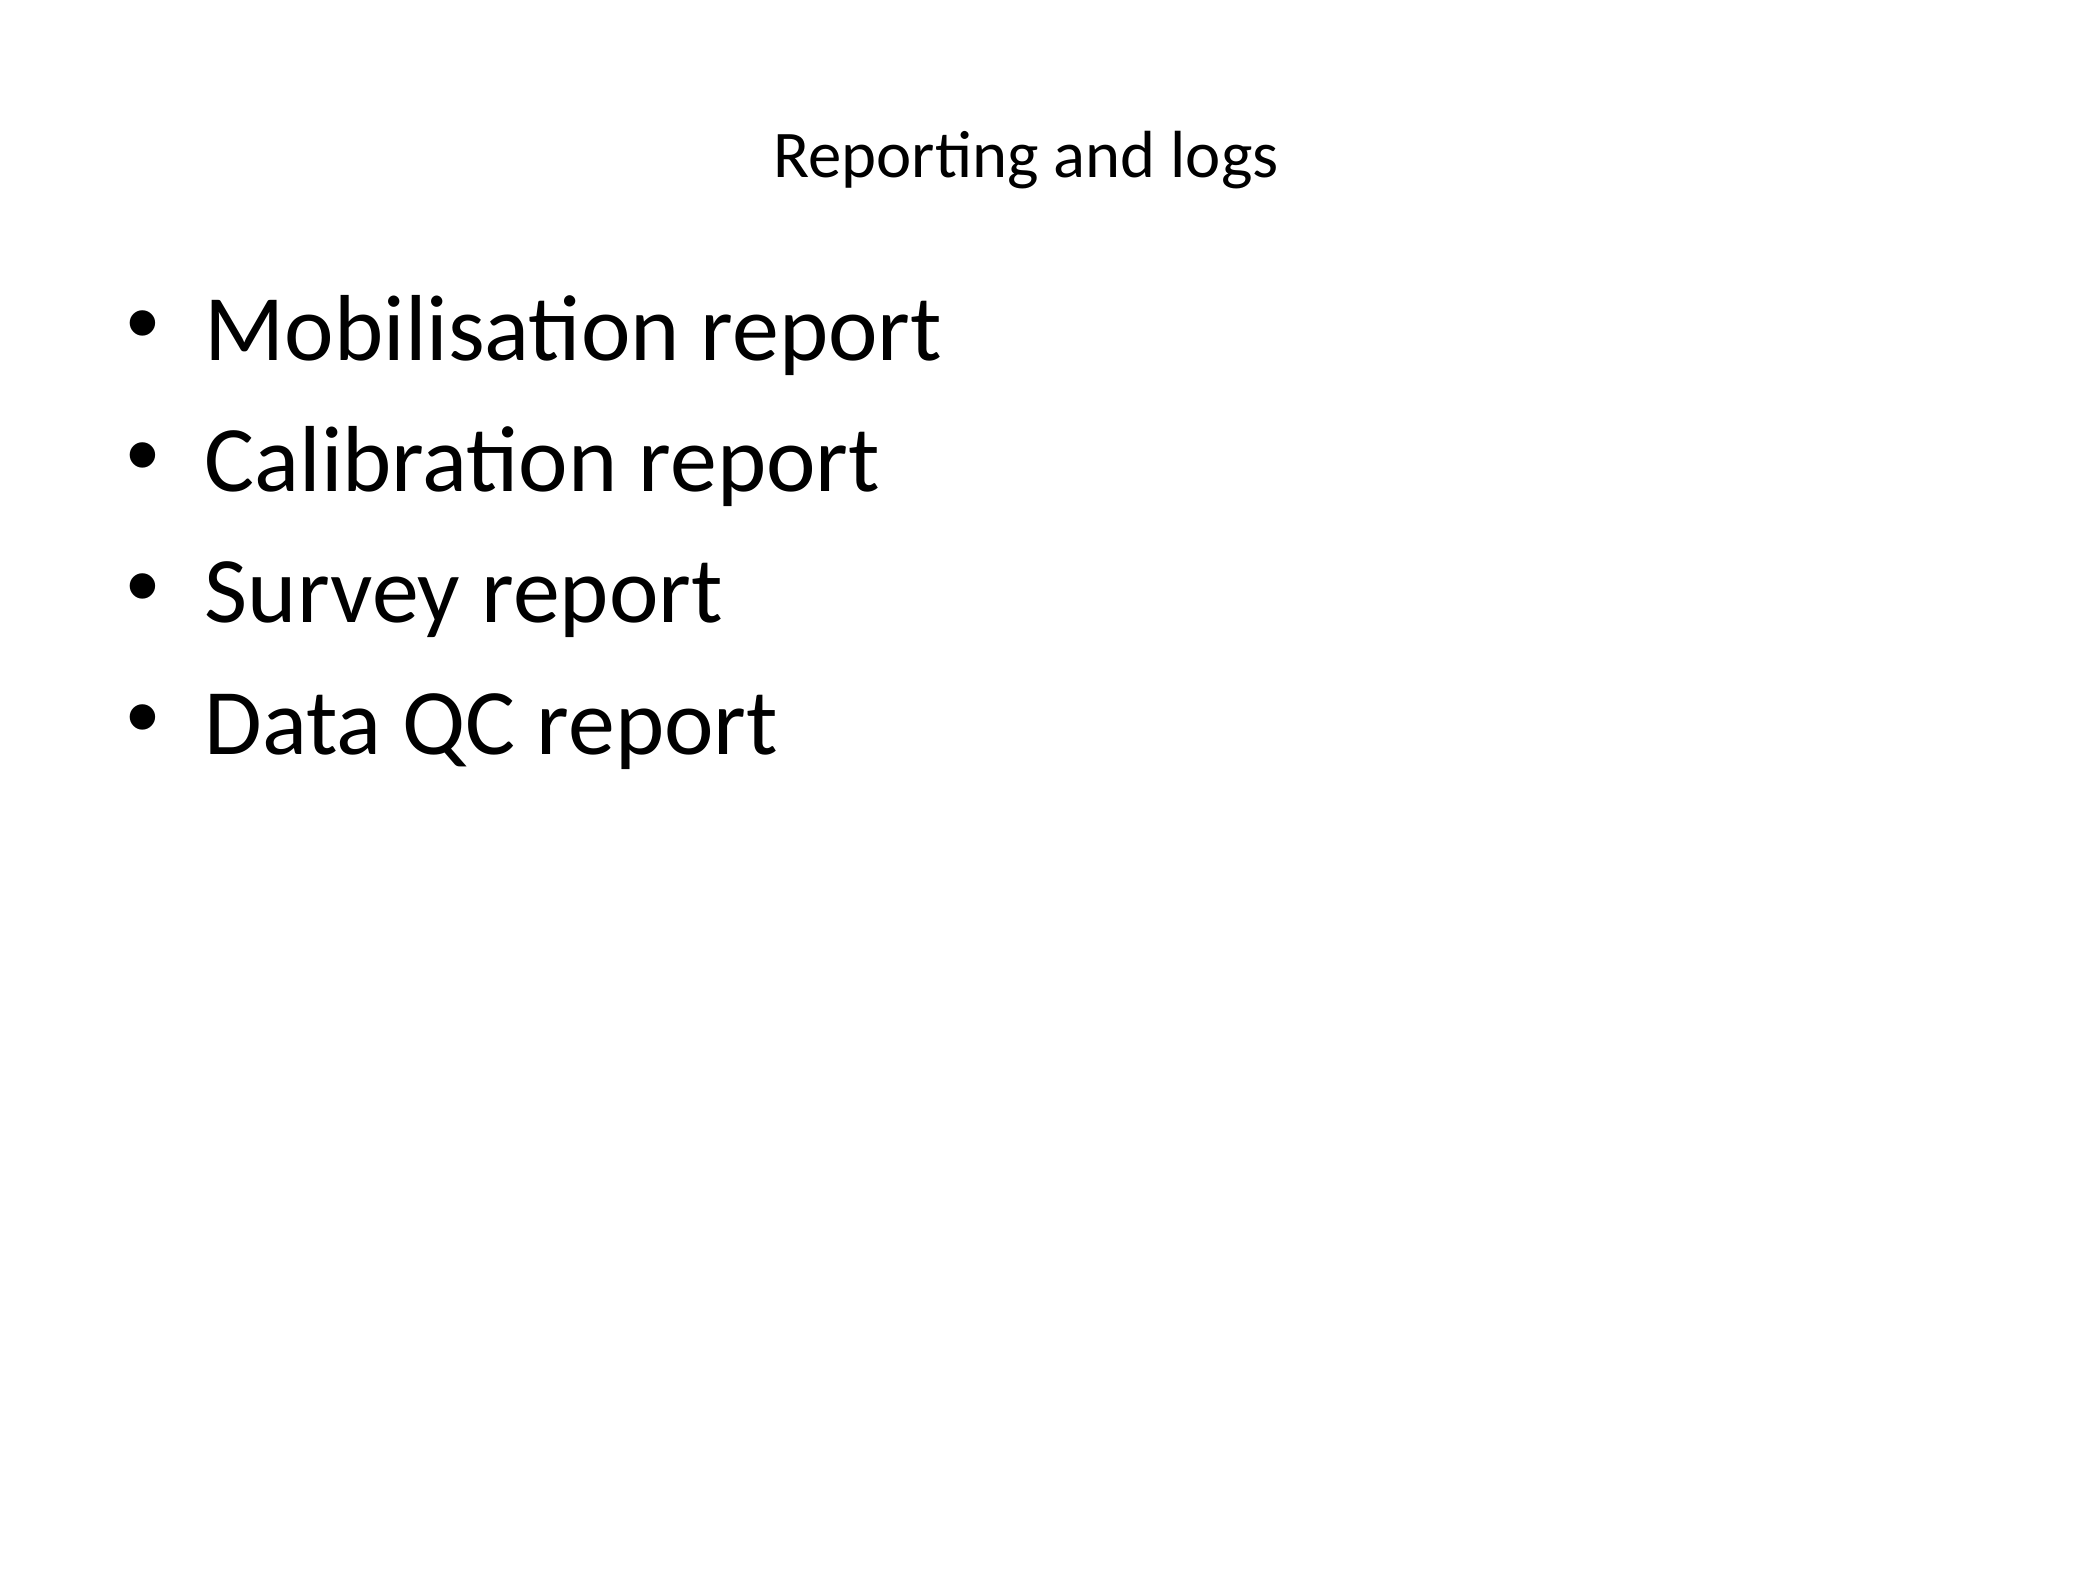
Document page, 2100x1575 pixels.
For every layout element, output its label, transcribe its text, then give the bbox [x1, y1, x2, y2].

list Mobilisation report Calibration report Survey report Data QC report [105, 255, 1995, 1407]
title Reporting and logs [81, 19, 1972, 283]
